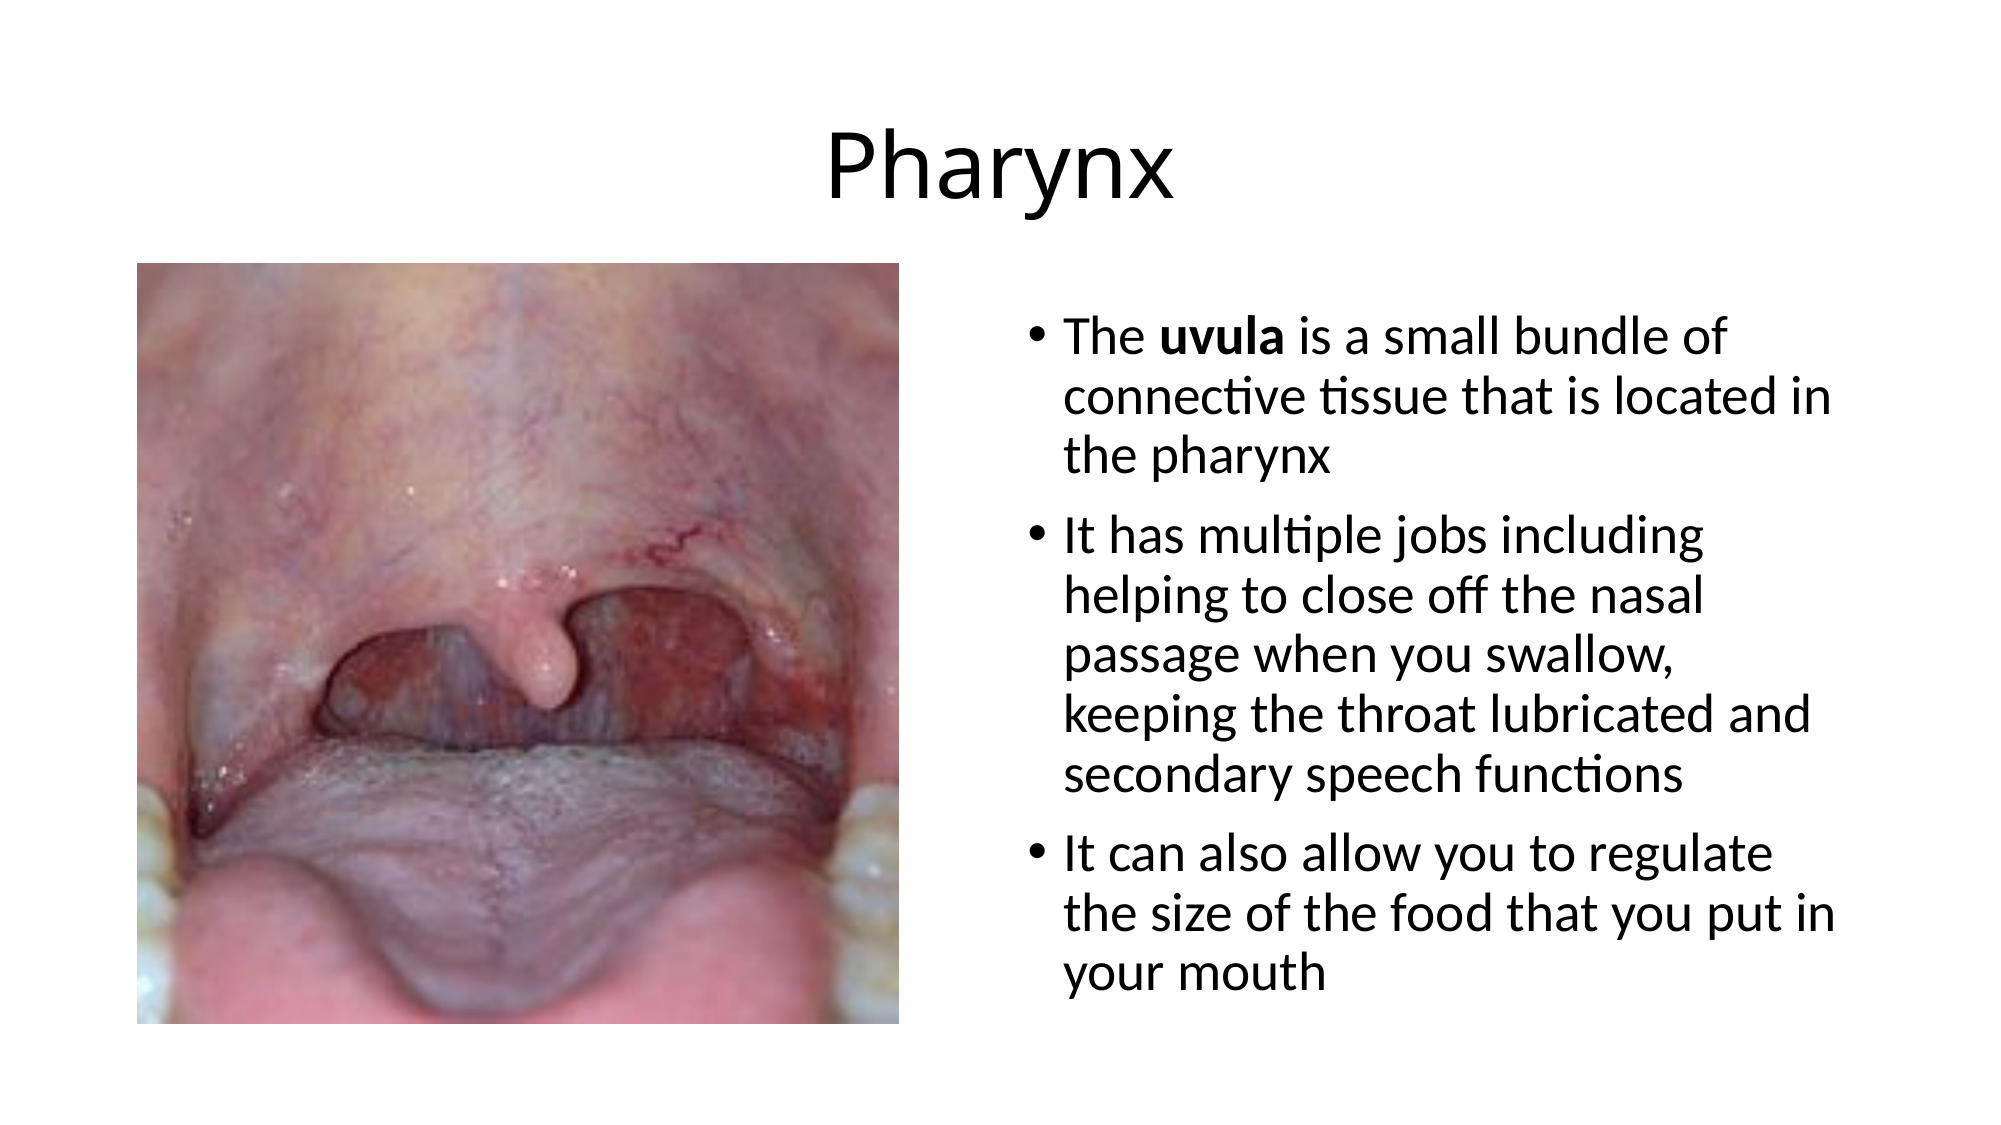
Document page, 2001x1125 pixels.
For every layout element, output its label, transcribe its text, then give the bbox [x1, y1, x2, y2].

list The uvula is a small bundle of connective tissue that is located in the pharynx It has multiple jobs including helping to close off the nasal passage when you swallow, keeping the throat lubricated and secondary speech functions It can also allow you to regulate the size of the food that you put in your mouth [1012, 299, 1863, 1014]
title Pharynx [137, 59, 1863, 278]
picture [137, 263, 899, 1024]
